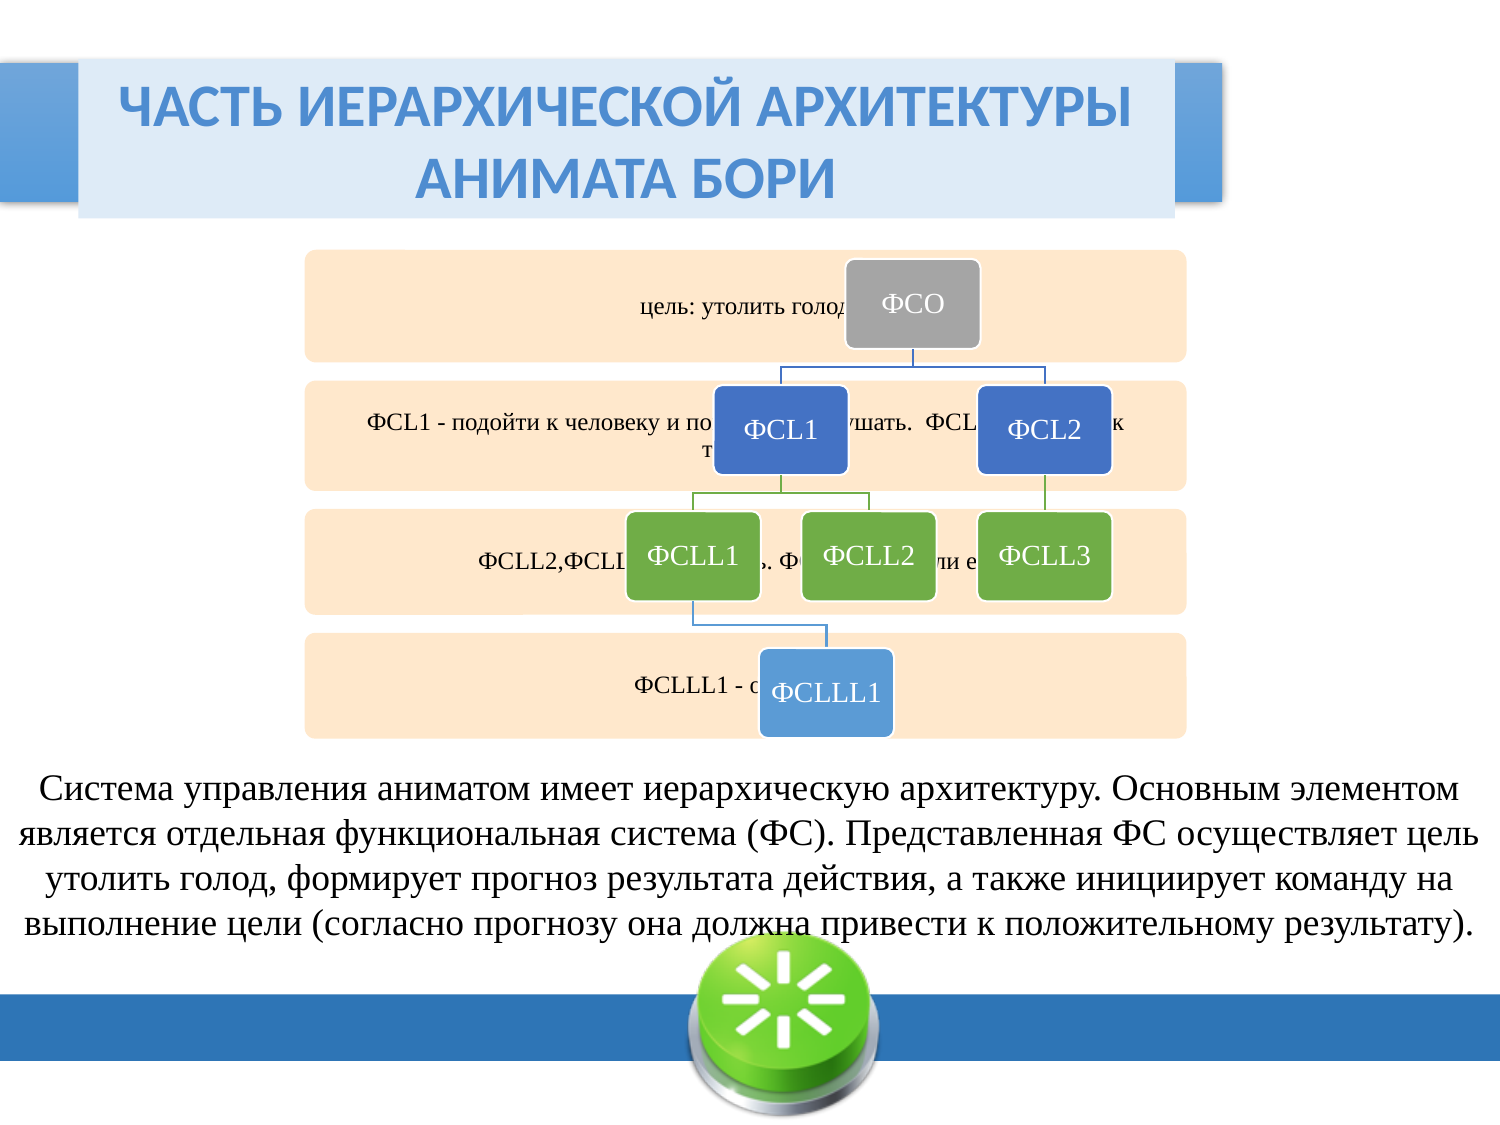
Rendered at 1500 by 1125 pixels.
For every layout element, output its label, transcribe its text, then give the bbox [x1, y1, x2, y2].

text_box часть Иерархической архитектуры анимата бори [78, 58, 1175, 219]
picture [683, 924, 884, 1125]
picture [1076, 62, 1206, 192]
text_box [0, 63, 78, 202]
text_box [0, 994, 683, 1061]
text_box [884, 994, 1500, 1061]
text_box Система управления аниматом имеет иерархическую архитектуру. Основным элементом является отдельная функциональная система (ФС). Представленная ФС осуществляет цель утолить голод, формирует прогноз результата действия, а также инициирует команду на выполнение цели (согласно прогнозу она должна привести к положительному результату). [0, 755, 1500, 951]
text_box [304, 250, 1187, 739]
text_box [1175, 63, 1223, 202]
